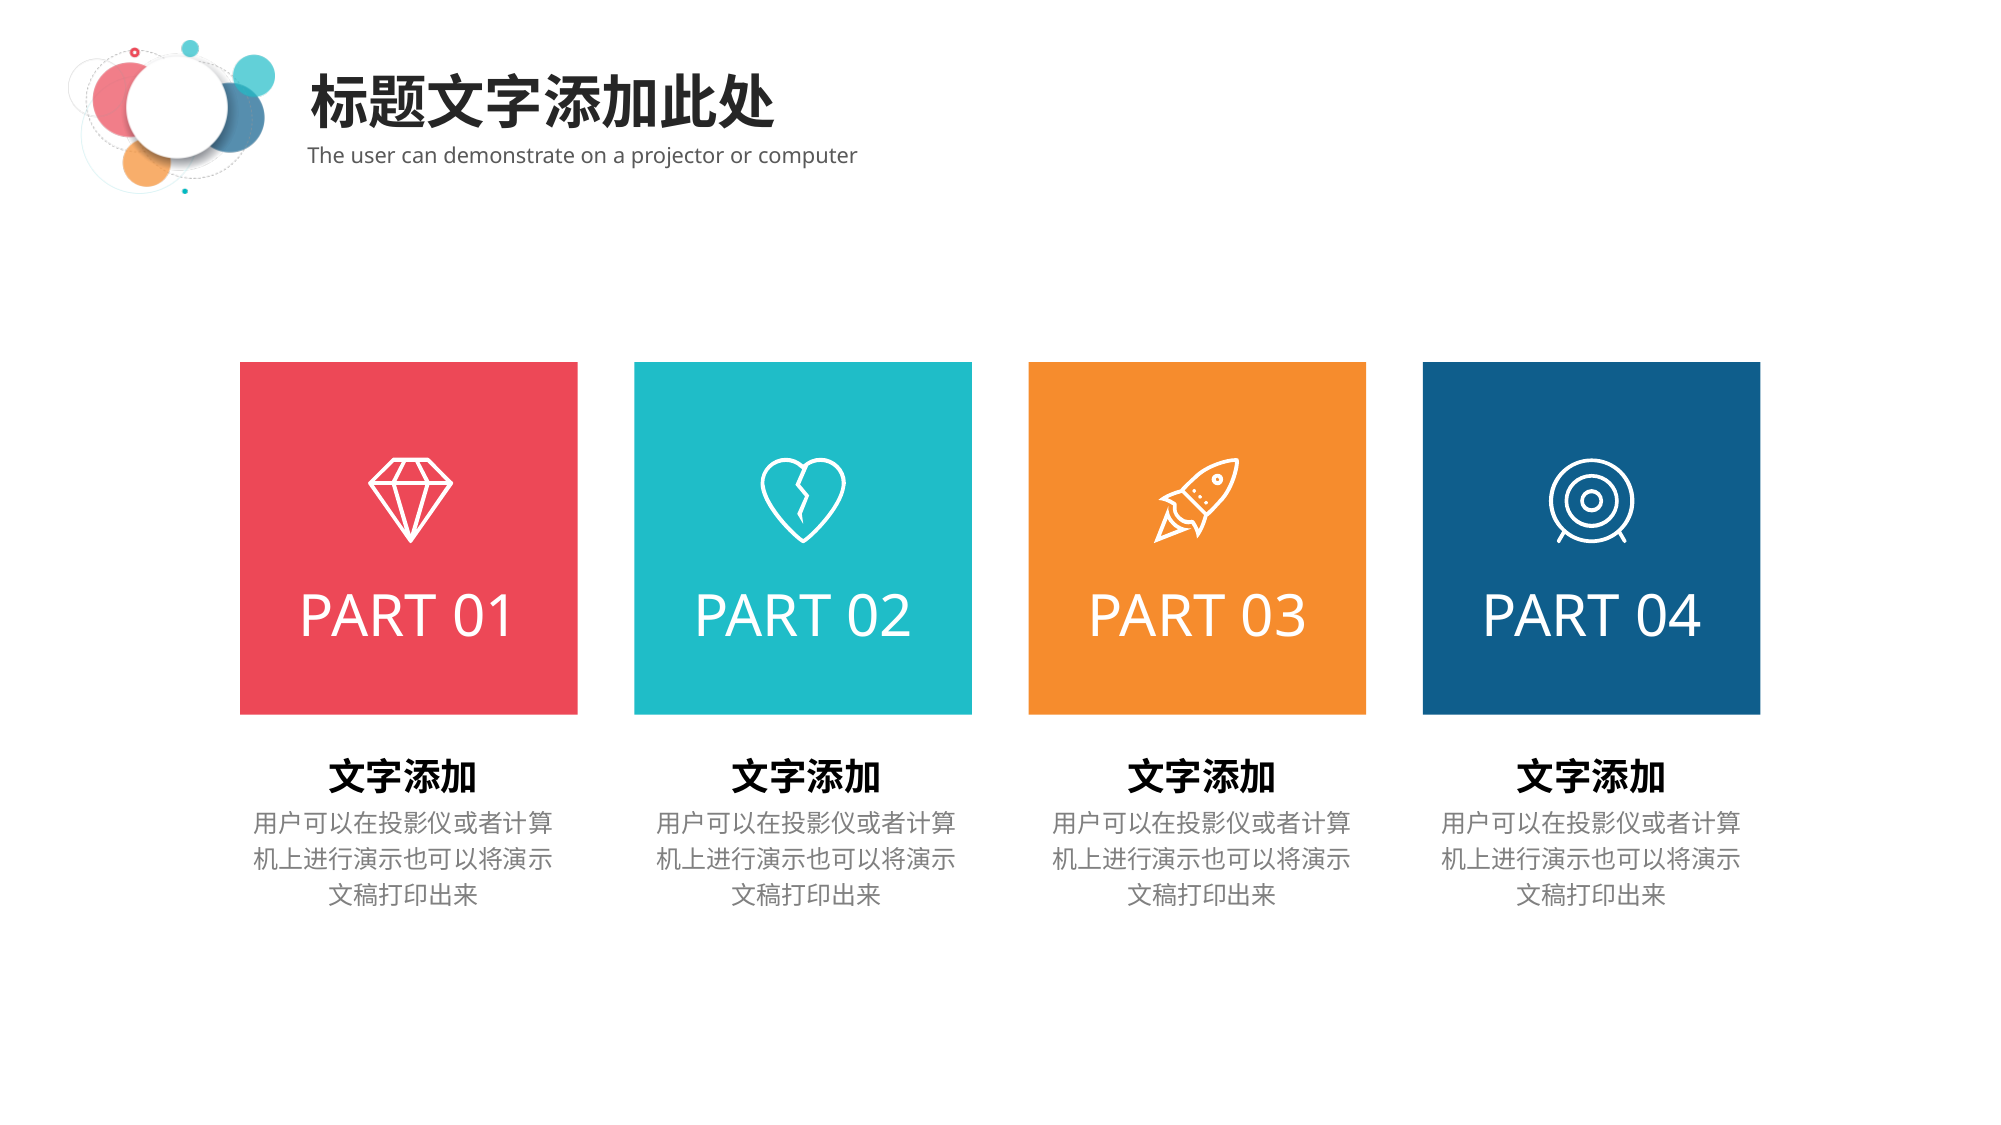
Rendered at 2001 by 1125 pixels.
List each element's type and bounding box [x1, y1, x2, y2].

picture [68, 40, 275, 194]
text_box [632, 737, 982, 919]
text_box [1417, 737, 1767, 919]
text_box [292, 58, 911, 176]
text_box [228, 737, 578, 919]
text_box [1027, 737, 1377, 919]
text_box [240, 362, 1761, 715]
